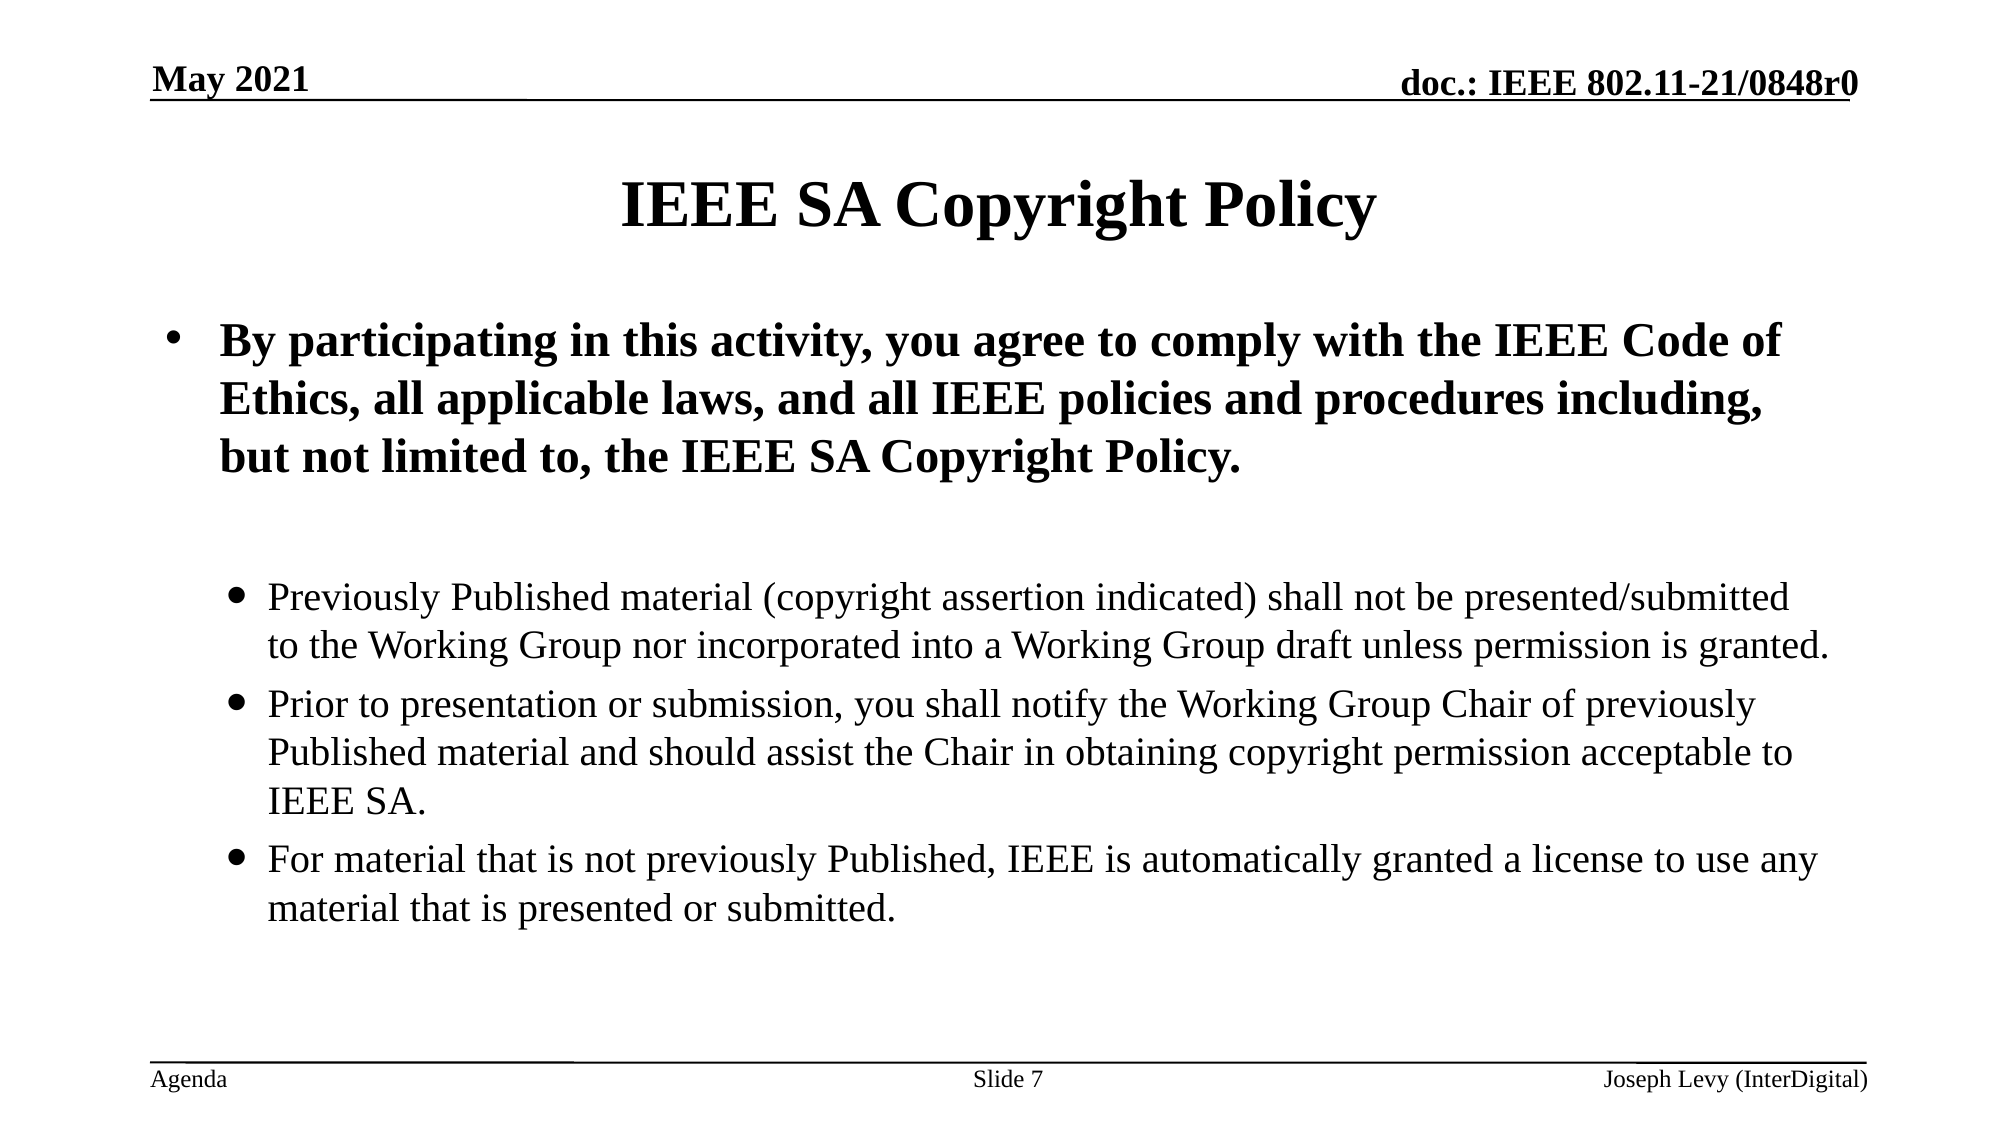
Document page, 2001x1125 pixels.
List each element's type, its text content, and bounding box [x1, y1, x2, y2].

list By participating in this activity, you agree to comply with the IEEE Code of Ethics, all applicable laws, and all IEEE policies and procedures including, but not limited to, the IEEE SA Copyright Policy. Previously Published material (copyright assertion indicated) shall not be presented/submitted to the Working Group nor incorporated into a Working Group draft unless permission is granted. Prior to presentation or submission, you shall notify the Working Group Chair of previously Published material and should assist the Chair in obtaining copyright permission acceptable to IEEE SA. For material that is not previously Published, IEEE is automatically granted a license to use any material that is presented or submitted. [149, 299, 1850, 975]
title IEEE SA Copyright Policy [149, 112, 1850, 288]
footer Joseph Levy (InterDigital) [1171, 1061, 1869, 1093]
slide_number Slide 7 [950, 1061, 1067, 1123]
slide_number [152, 54, 563, 100]
